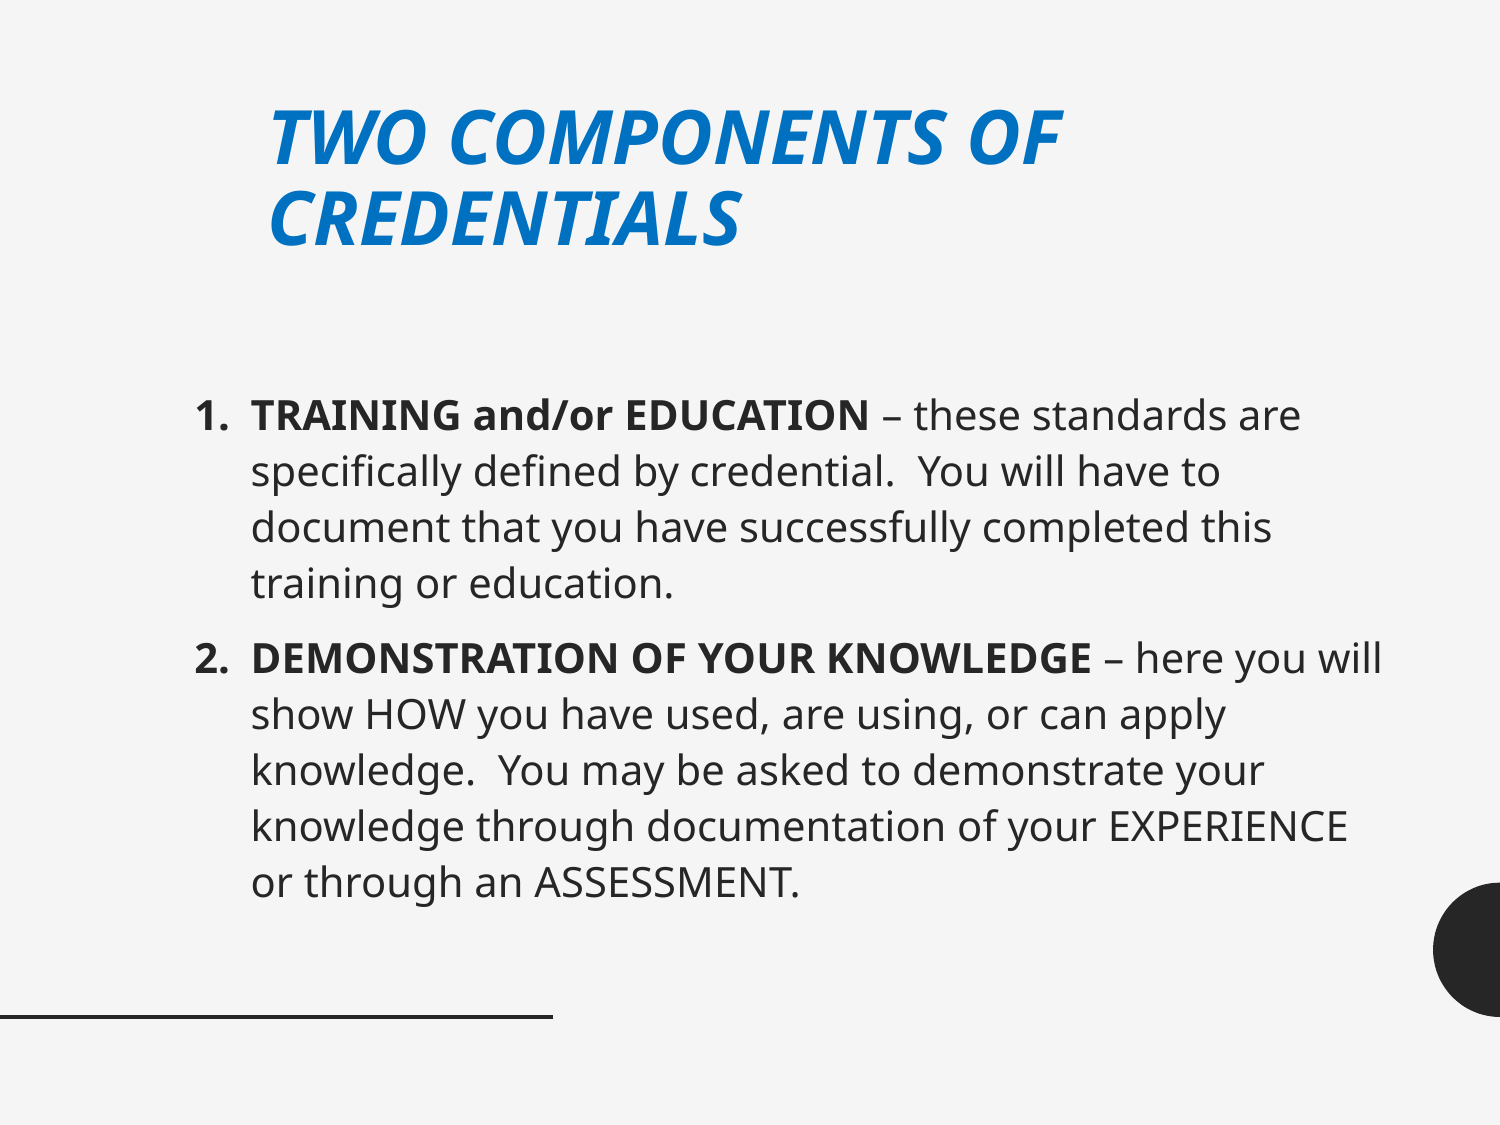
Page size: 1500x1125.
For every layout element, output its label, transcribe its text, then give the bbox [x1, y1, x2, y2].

title TWO COMPONENTS OF CREDENTIALS [252, 92, 1412, 307]
list TRAINING and/or EDUCATION – these standards are specifically defined by credential. You will have to document that you have successfully completed this training or education. DEMONSTRATION OF YOUR KNOWLEDGE – here you will show HOW you have used, are using, or can apply knowledge. You may be asked to demonstrate your knowledge through documentation of your EXPERIENCE or through an ASSESSMENT. [179, 374, 1412, 1074]
